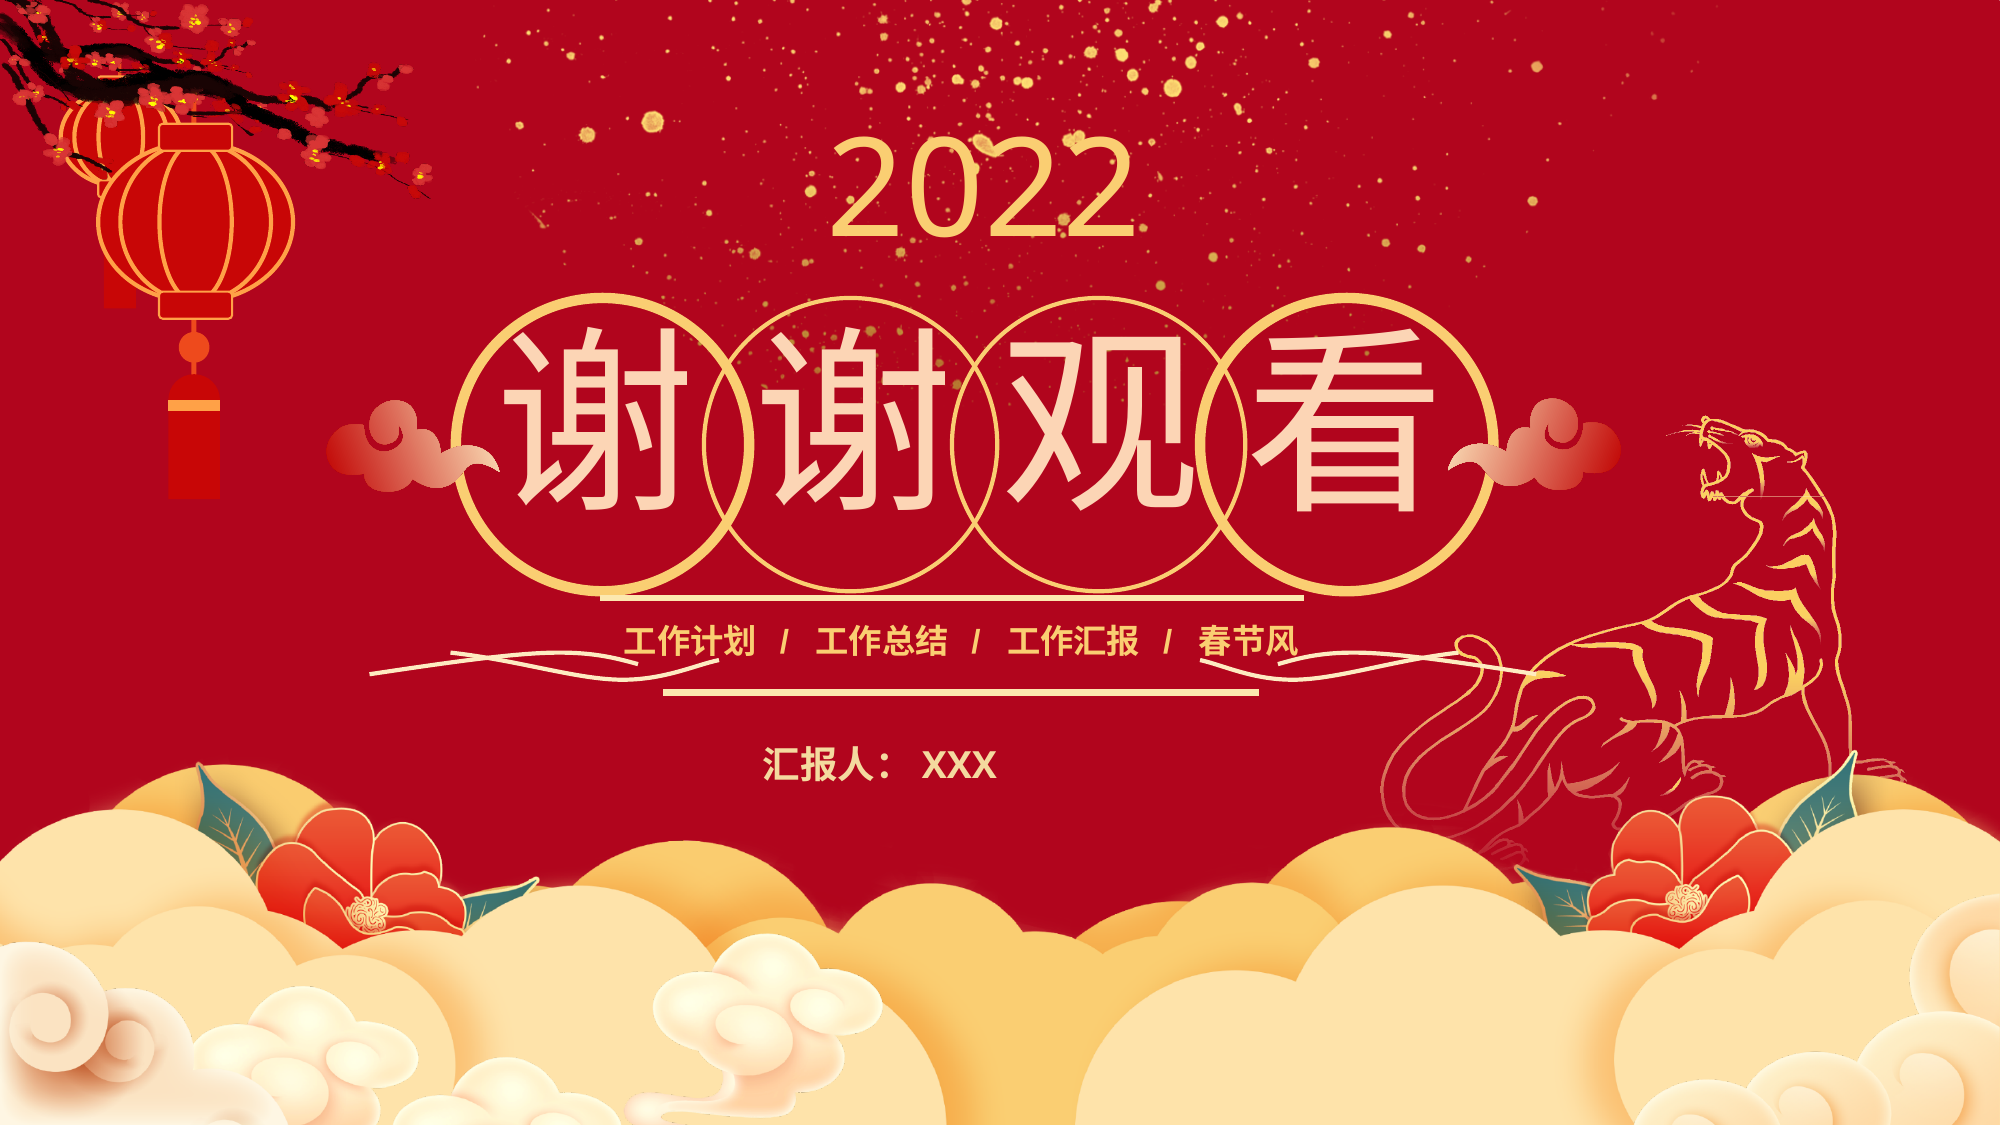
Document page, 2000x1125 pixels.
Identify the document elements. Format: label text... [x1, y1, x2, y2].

text_box 工作计划 / 工作总结 / 工作汇报 / 春节风 [609, 613, 1314, 668]
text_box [1199, 287, 1494, 592]
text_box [369, 652, 720, 680]
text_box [951, 287, 1198, 592]
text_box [1377, 415, 1907, 733]
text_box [703, 287, 950, 592]
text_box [455, 287, 702, 592]
picture [0, 0, 2000, 563]
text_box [97, 207, 294, 500]
picture [0, 733, 2000, 1125]
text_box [1199, 652, 1537, 680]
